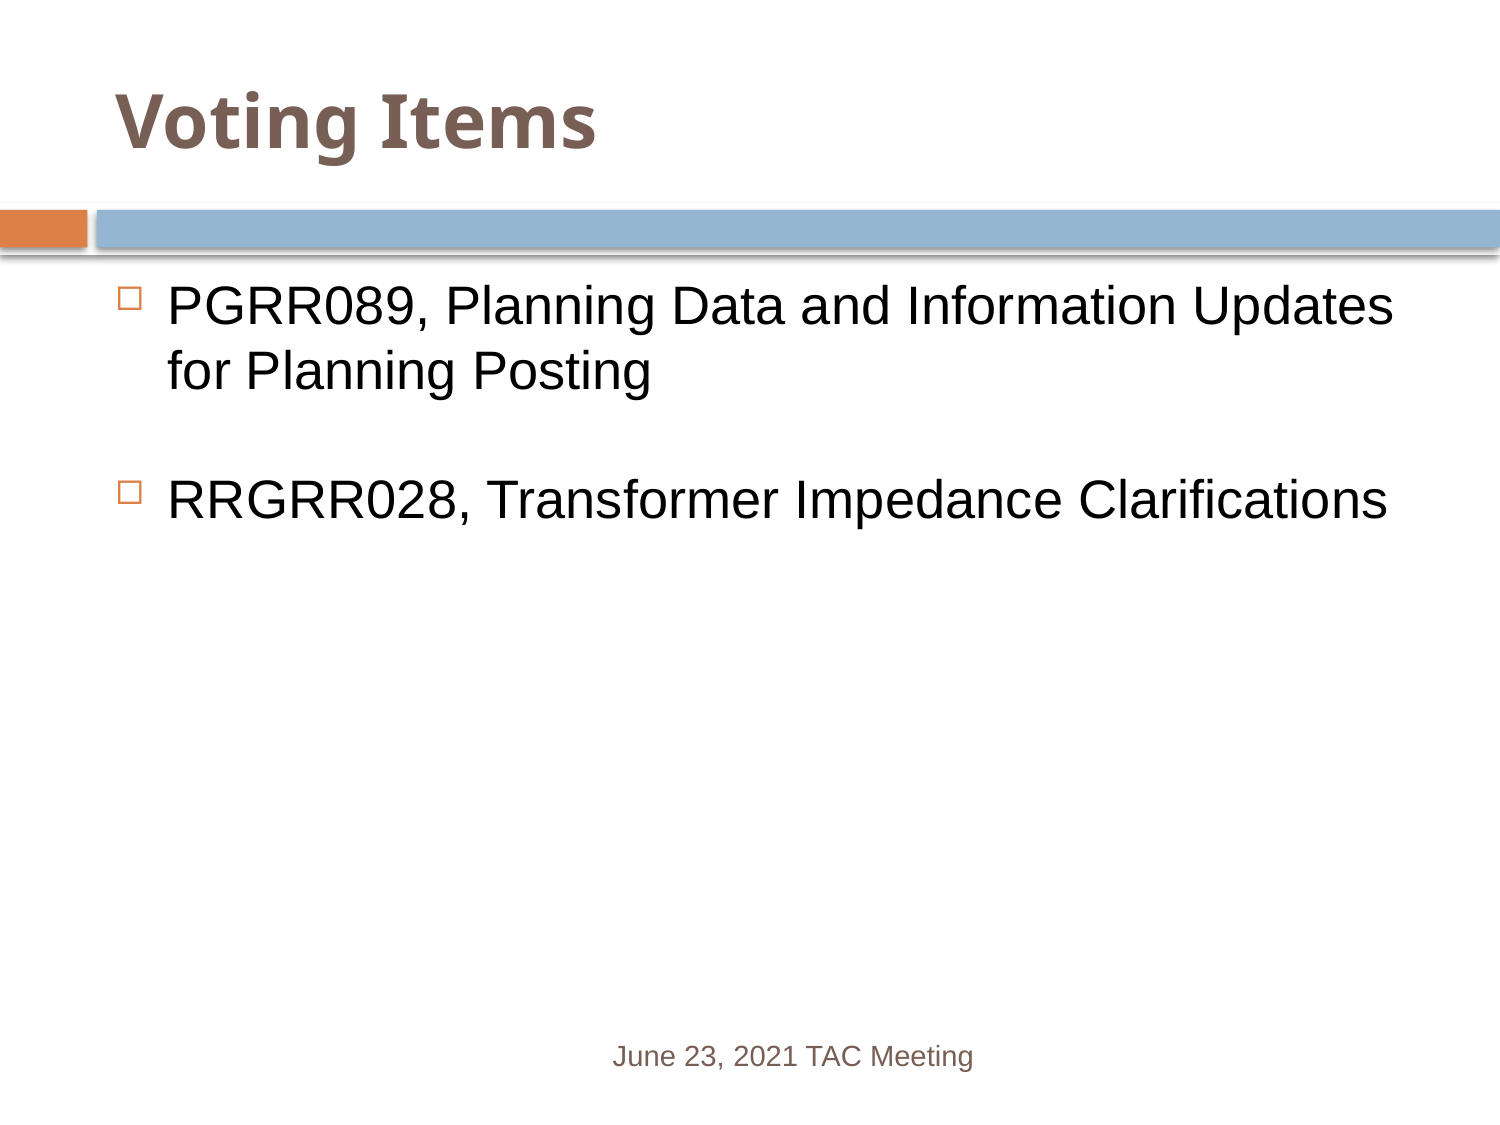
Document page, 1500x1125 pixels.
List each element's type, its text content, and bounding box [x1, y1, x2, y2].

title Voting Items [100, 37, 1439, 201]
list PGRR089, Planning Data and Information Updates for Planning Posting RRGRR028, Transformer Impedance Clarifications [100, 262, 1439, 1001]
footer June 23, 2021 TAC Meeting [99, 1025, 990, 1085]
